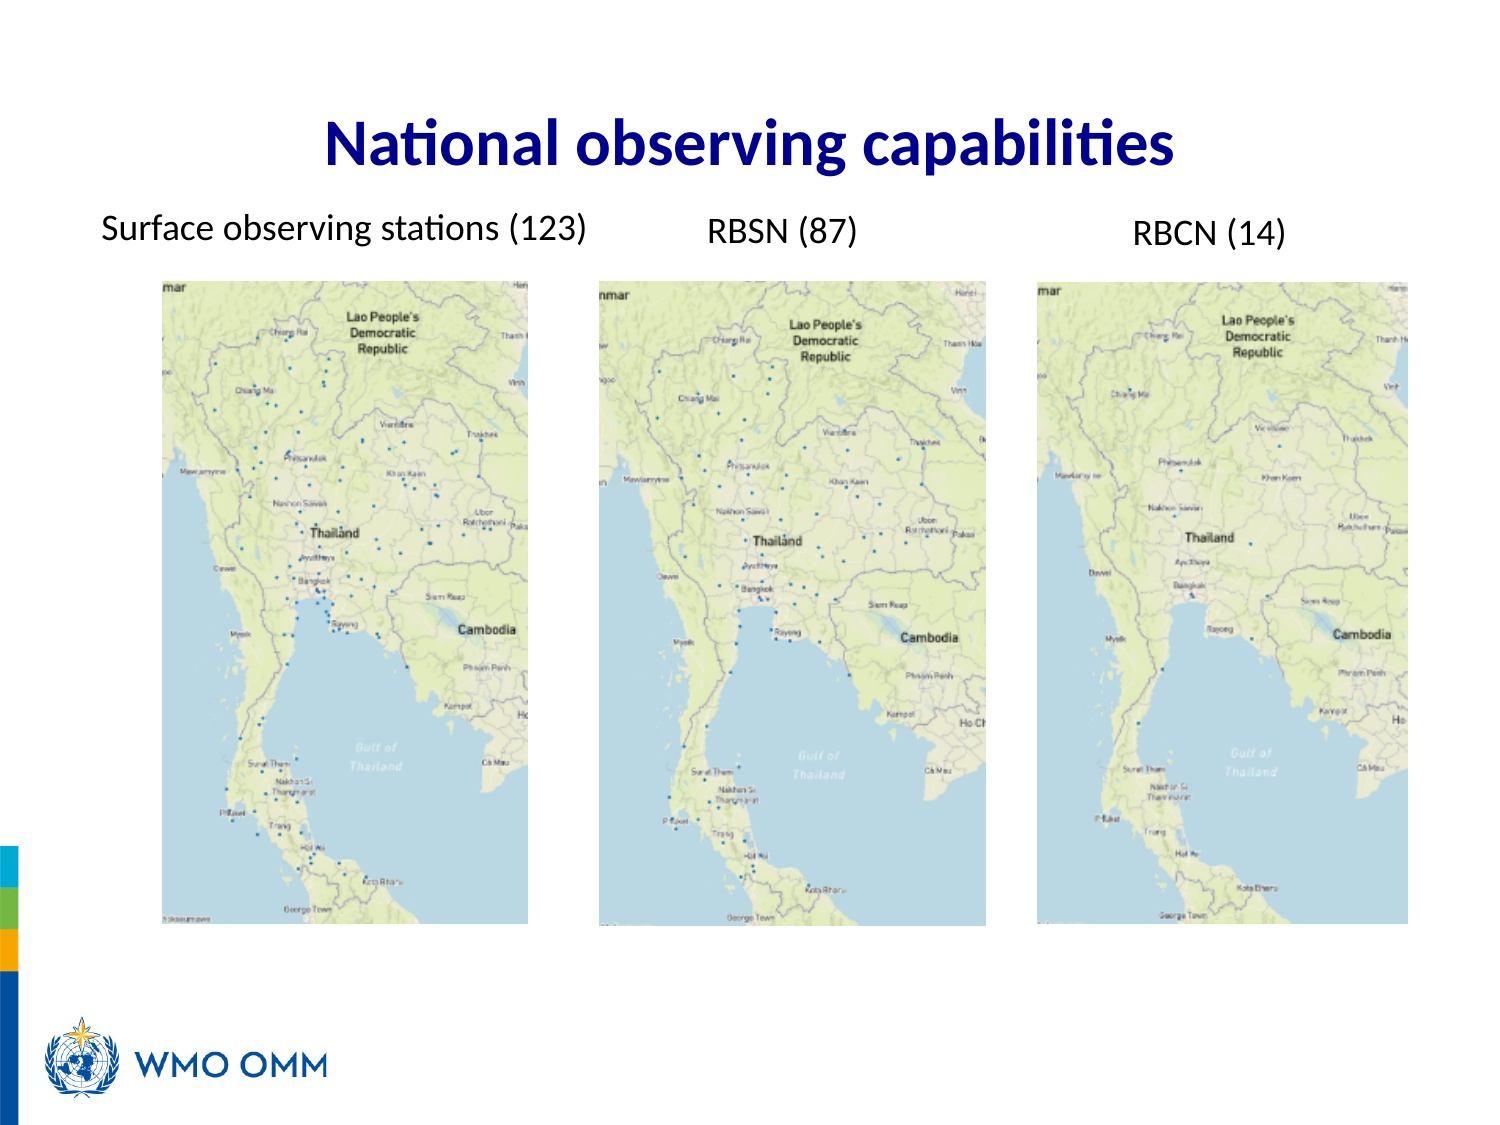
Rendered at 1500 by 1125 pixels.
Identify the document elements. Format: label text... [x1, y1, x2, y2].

list Surface observing stations (123) [0, 195, 648, 271]
picture [0, 281, 528, 1125]
text_box RBCN (14) [986, 200, 1500, 276]
text_box RBSN (87) [560, 198, 1151, 275]
picture [599, 281, 987, 926]
title National observing capabilities [59, 45, 1443, 200]
picture [1036, 282, 1408, 924]
